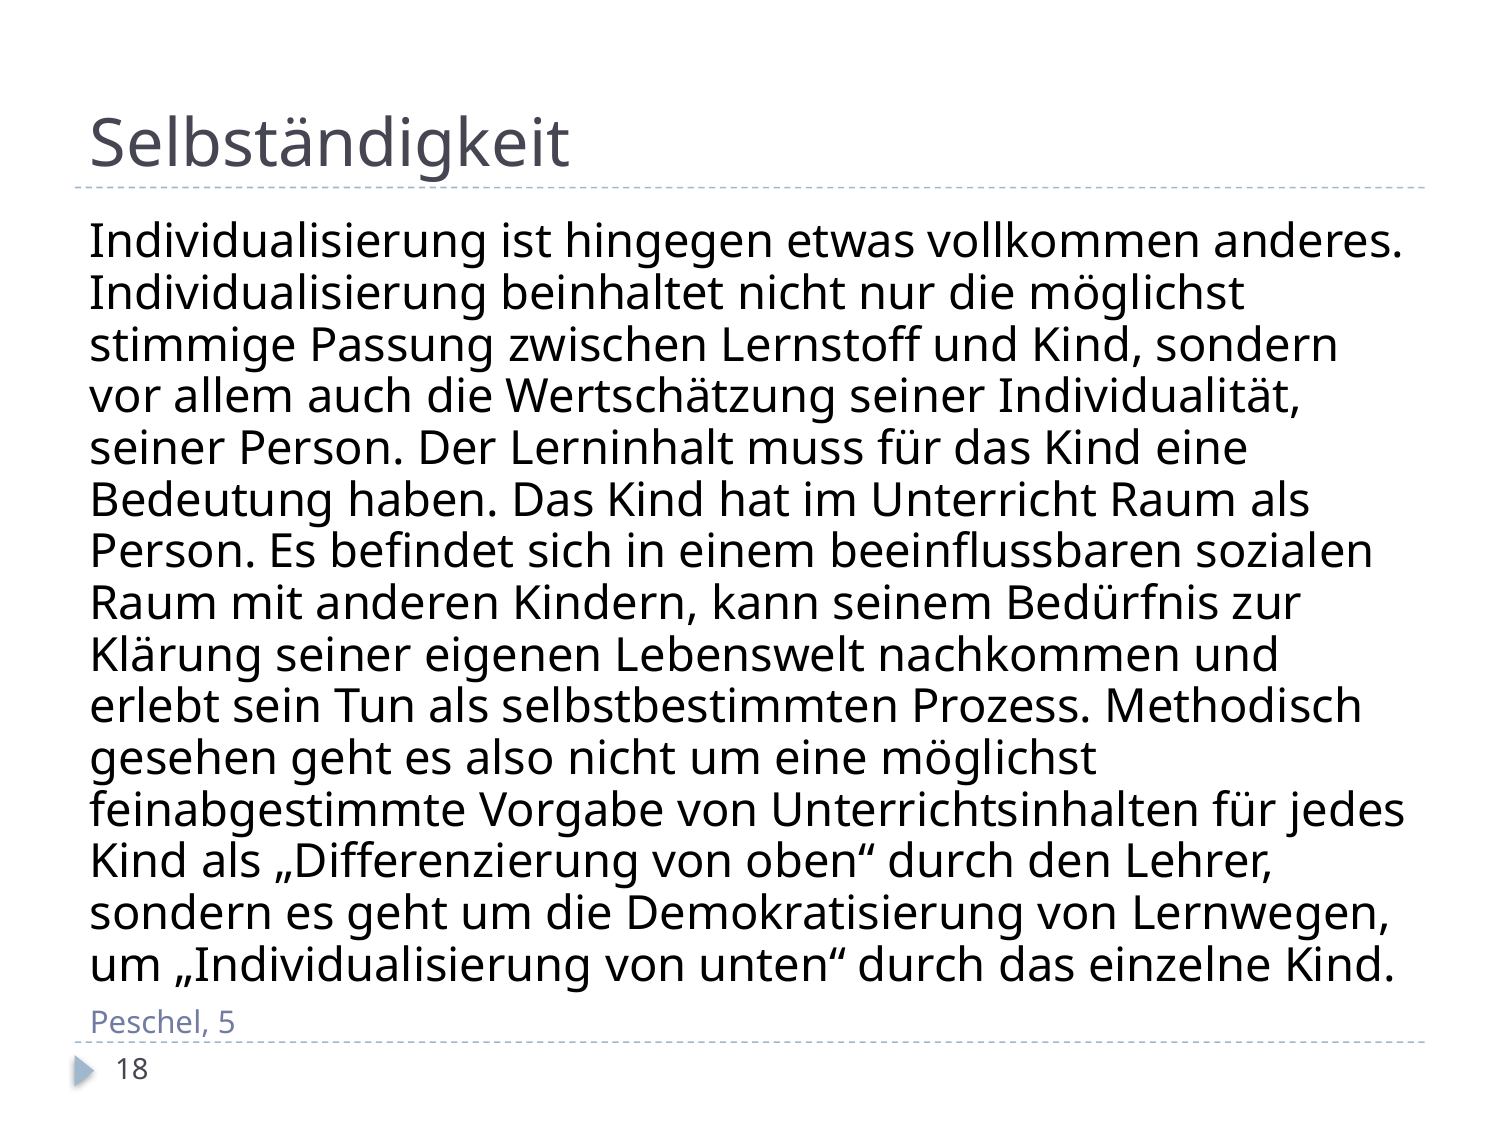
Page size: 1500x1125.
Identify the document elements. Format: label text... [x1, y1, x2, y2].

slide_number 18 [100, 1059, 426, 1103]
list Individualisierung ist hingegen etwas vollkommen anderes. Individualisierung beinhaltet nicht nur die möglichst stimmige Passung zwischen Lernstoff und Kind, sondern vor allem auch die Wertschätzung seiner Individualität, seiner Person. Der Lerninhalt muss für das Kind eine Bedeutung haben. Das Kind hat im Unterricht Raum als Person. Es befindet sich in einem beeinflussbaren sozialen Raum mit anderen Kindern, kann seinem Bedürfnis zur Klärung seiner eigenen Lebenswelt nachkommen und erlebt sein Tun als selbstbestimmten Prozess. Methodisch gesehen geht es also nicht um eine möglichst feinabgestimmte Vorgabe von Unterrichtsinhalten für jedes Kind als „Differenzierung von oben“ durch den Lehrer, sondern es geht um die Demokratisierung von Lernwegen, um „Individualisierung von unten“ durch das einzelne Kind. Peschel, 5 [75, 208, 1424, 1059]
title Selbständigkeit [75, 24, 1425, 188]
